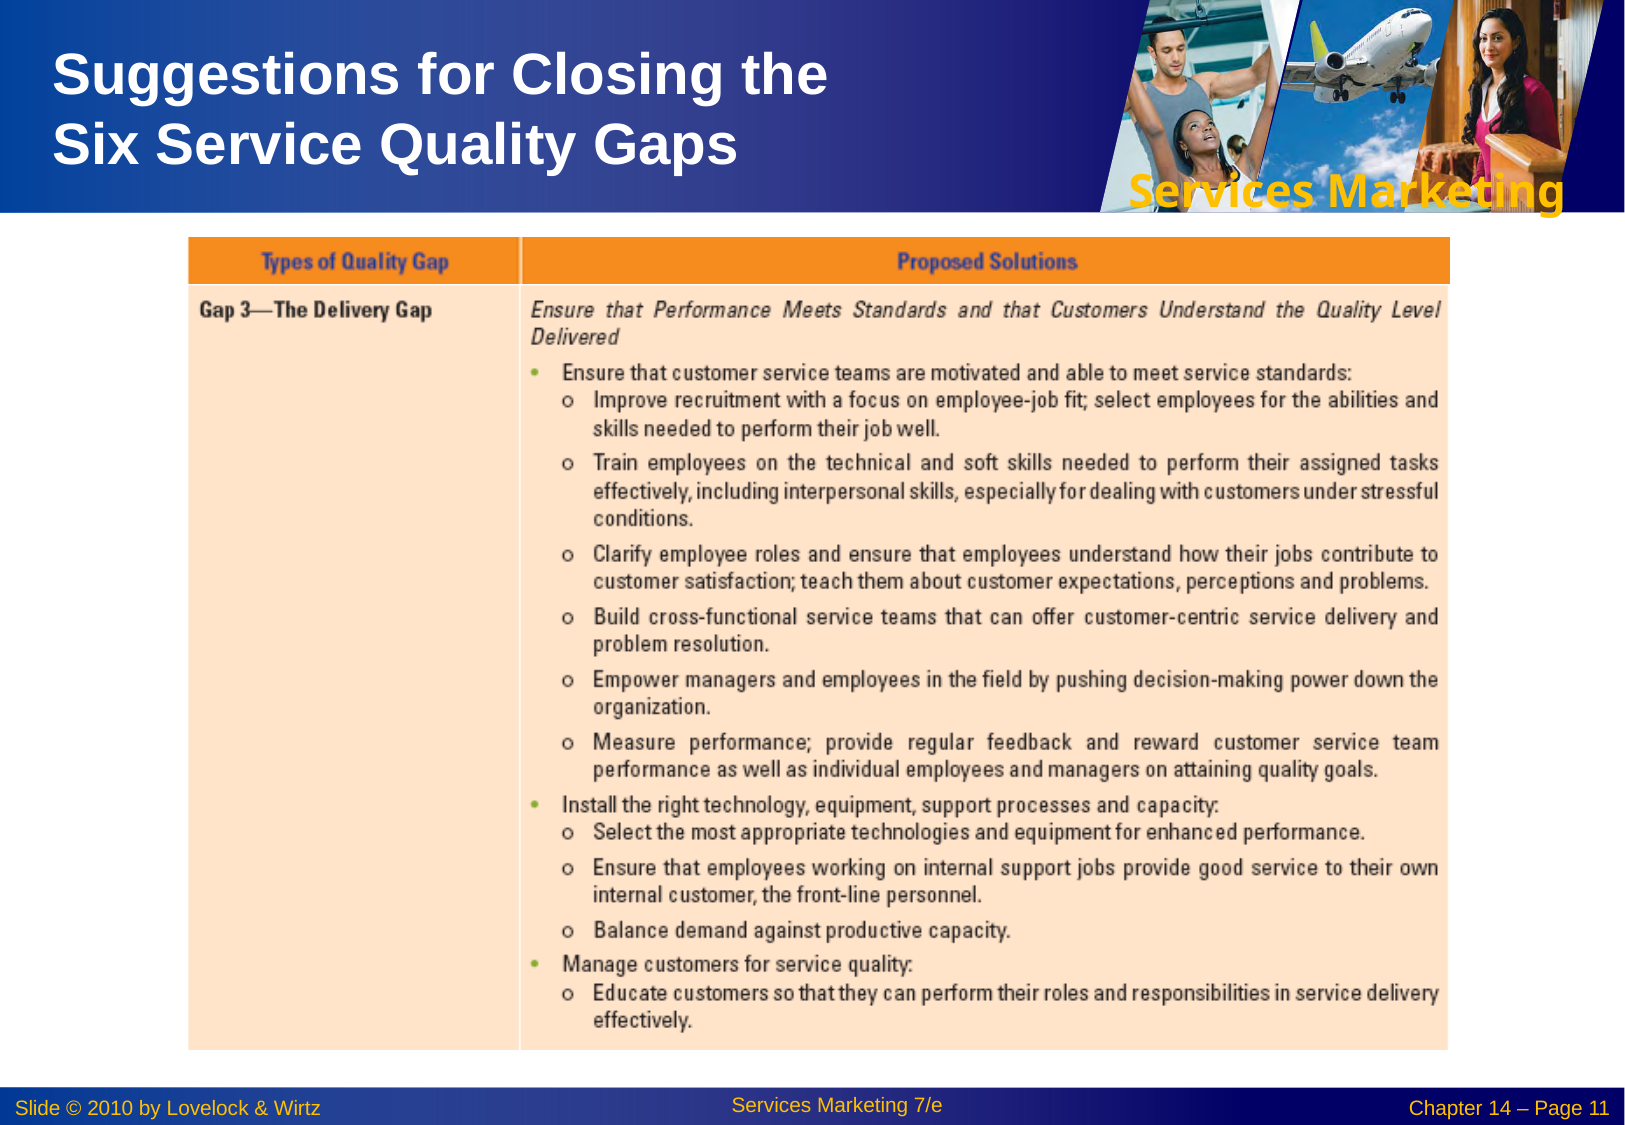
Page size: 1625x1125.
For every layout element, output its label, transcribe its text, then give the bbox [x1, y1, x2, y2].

title Suggestions for Closing the Six Service Quality Gaps [36, 37, 1088, 176]
picture [1162, 186, 1172, 192]
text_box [186, 237, 1450, 1051]
picture [1100, 0, 1604, 213]
picture [1546, 187, 1556, 202]
